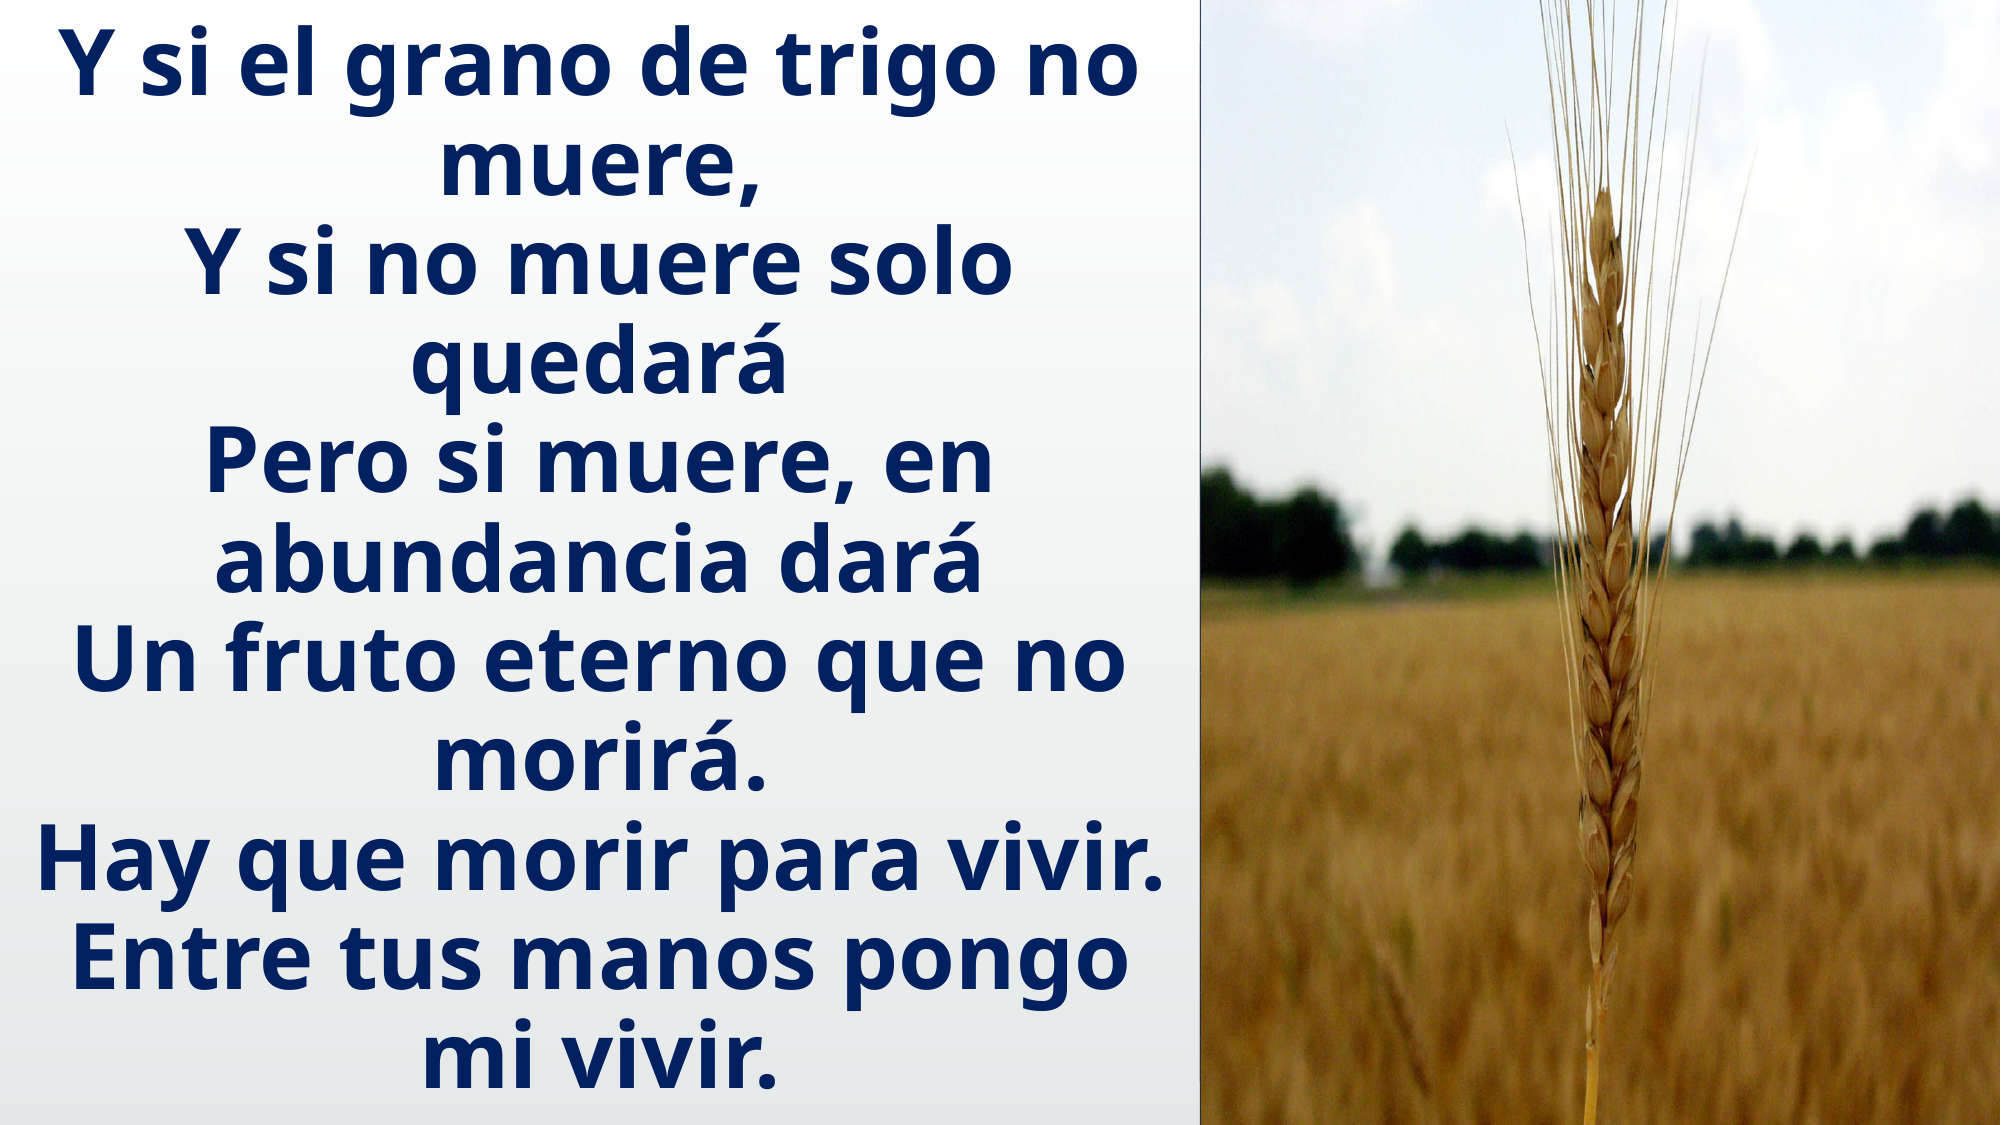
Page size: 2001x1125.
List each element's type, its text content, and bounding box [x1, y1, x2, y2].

picture [1200, 0, 2000, 1125]
title Y si el grano de trigo no muere, Y si no muere solo quedará Pero si muere, en abundancia dará Un fruto eterno que no morirá. Hay que morir para vivir. Entre tus manos pongo mi vivir. [0, 0, 1200, 1125]
